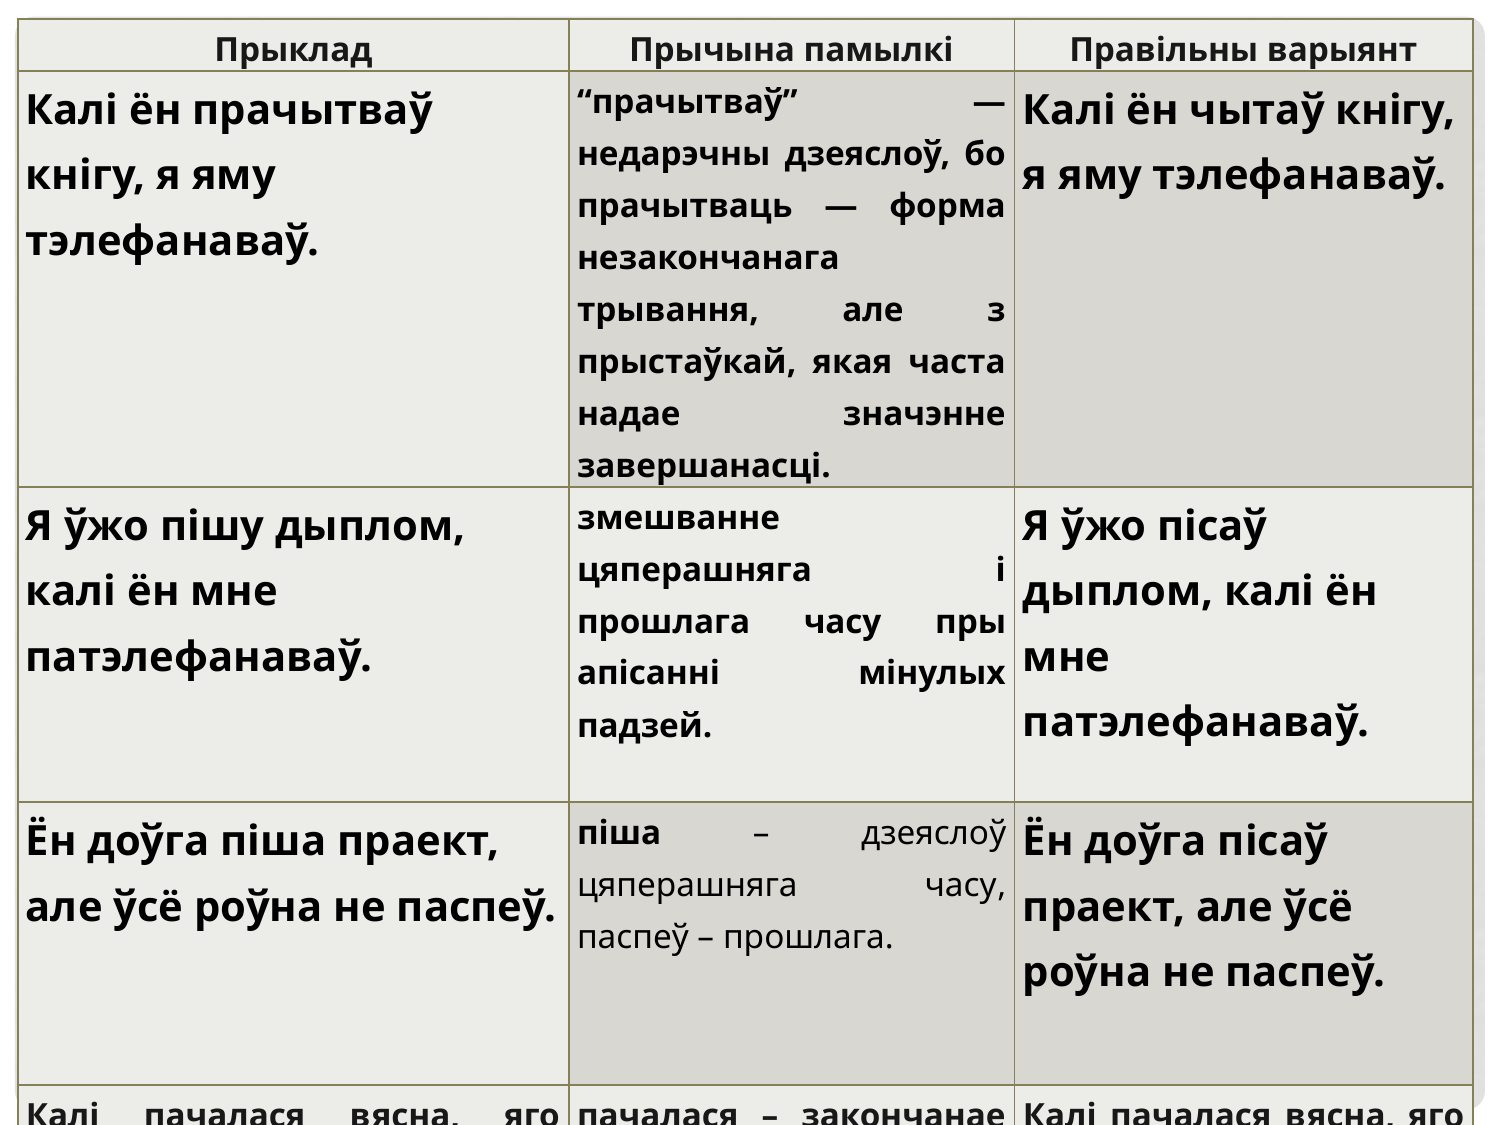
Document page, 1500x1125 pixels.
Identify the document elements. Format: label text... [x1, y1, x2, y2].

table_header Прычына памылкі [570, 20, 1014, 70]
table_cell “прачытваў” — недарэчны дзеяслоў, бо прачытваць — форма незакончанага трывання, але з прыстаўкай, якая часта надае значэнне завершанасці. [570, 72, 1014, 486]
table_cell Я ўжо пісаў дыплом, калі ён мне патэлефанаваў. [1015, 488, 1472, 801]
table_cell Я ўжо пішу дыплом, калі ён мне патэлефанаваў. [19, 488, 568, 801]
table_cell Калі пачалася вясна, яго пераводзяць у суседні горад. [19, 1086, 568, 1125]
table_cell піша – дзеяслоў цяперашняга часу, паспеў – прошлага. [570, 803, 1014, 1084]
table_header Правільны варыянт [1015, 20, 1472, 70]
table_cell змешванне цяперашняга і прошлага часу пры апісанні мінулых падзей. [570, 488, 1014, 801]
table_header Прыклад [19, 20, 568, 70]
table_cell Калі пачалася вясна, яго перавялі ў суседні горад. [1015, 1086, 1472, 1125]
table_cell Калі ён чытаў кнігу, я яму тэлефанаваў. [1015, 72, 1472, 486]
table_cell пачалася – закончанае трыванне, пераводзяць – незакончанае [570, 1086, 1014, 1125]
table_cell Ён доўга пісаў праект, але ўсё роўна не паспеў. [1015, 803, 1472, 1084]
table_cell Ён доўга піша праект, але ўсё роўна не паспеў. [19, 803, 568, 1084]
table_cell Калі ён прачытваў кнігу, я яму тэлефанаваў. [19, 72, 568, 486]
